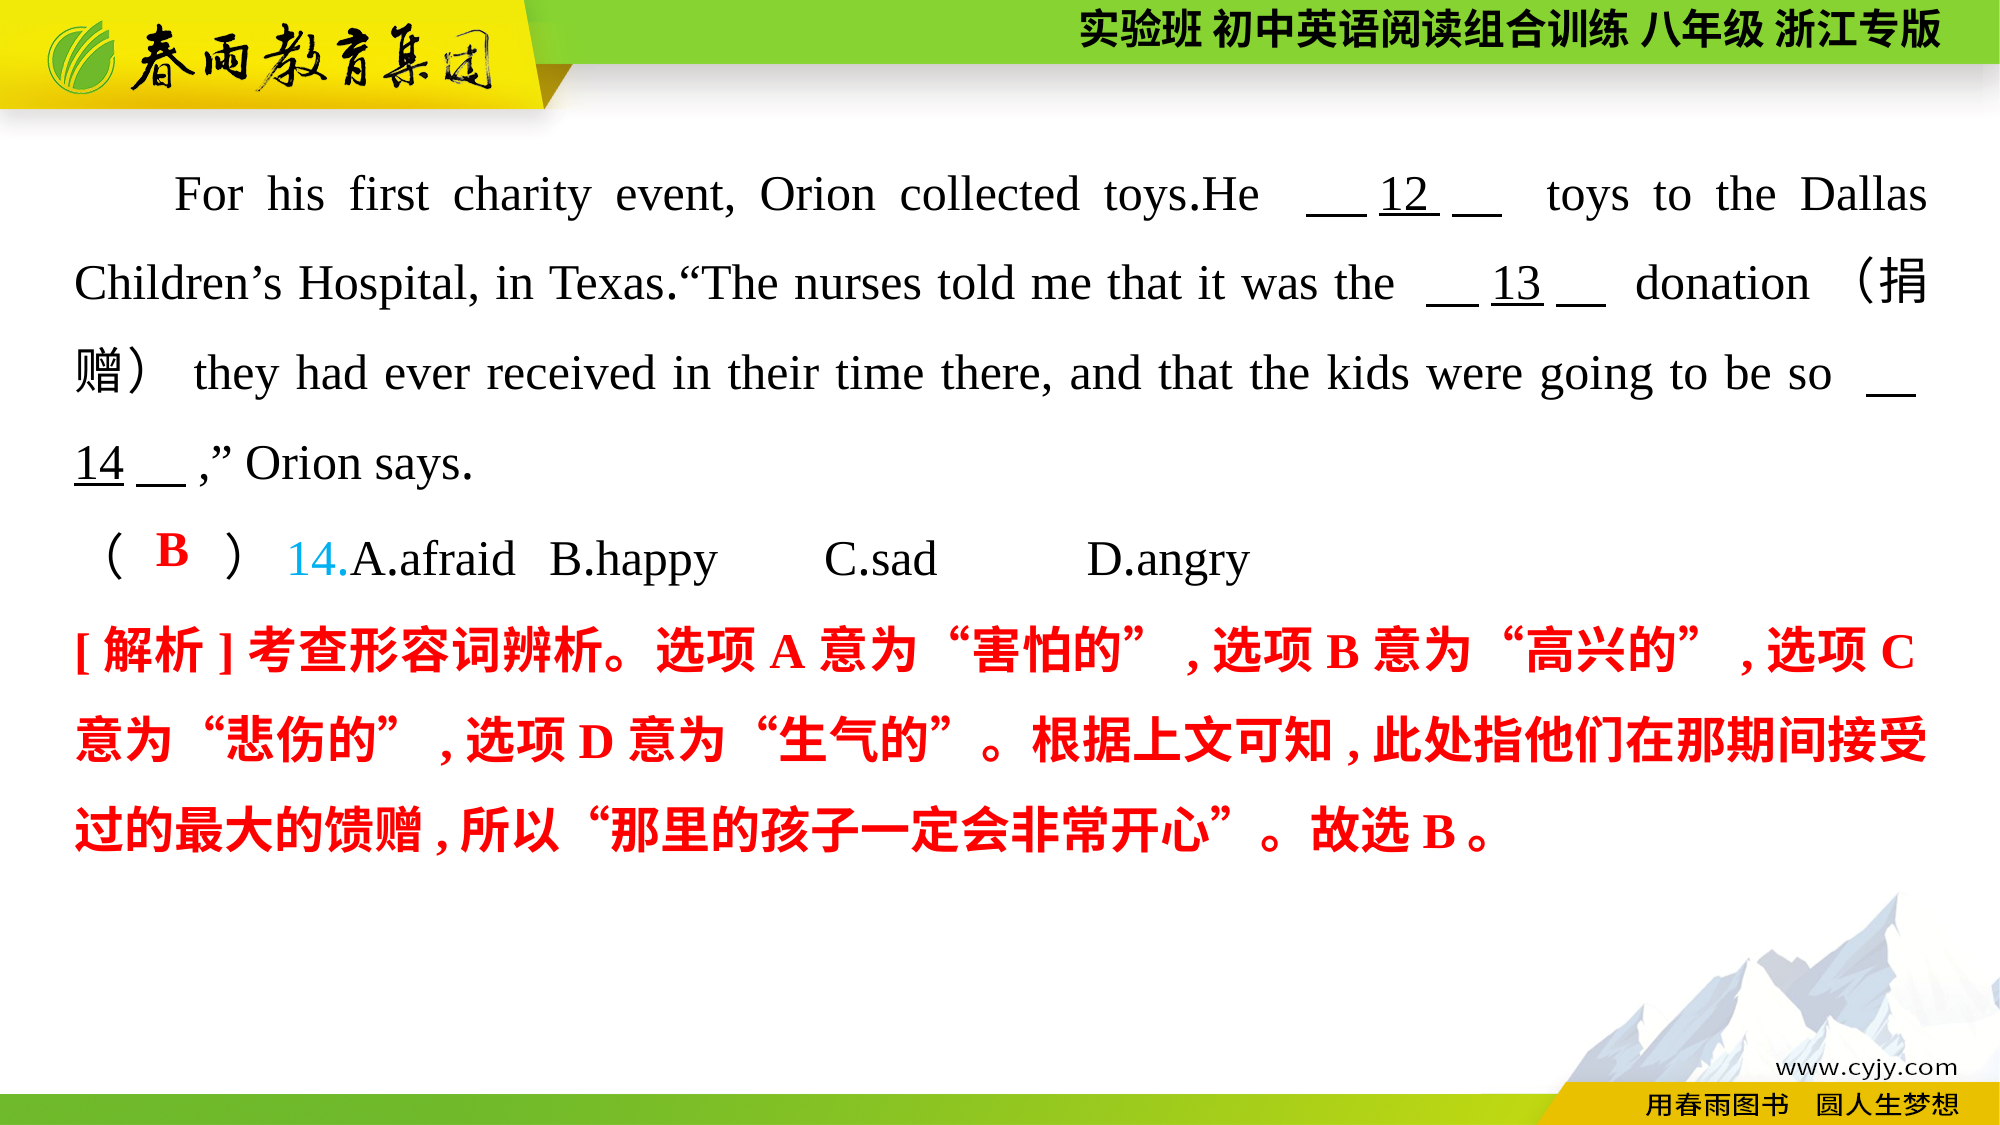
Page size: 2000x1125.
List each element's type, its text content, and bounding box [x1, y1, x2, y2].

picture [0, 0, 2000, 1125]
list For his first charity event, Orion collected toys.He 12 toys to the Dallas Children’s Hospital, in Texas.“The nurses told me that it was the 13 donation（捐赠）they had ever received in their time there, and that the kids were going to be so 14 ,” Orion says. [59, 122, 1944, 490]
text_box [解析]考查形容词辨析。选项A意为“害怕的”,选项B意为“高兴的”,选项C意为“悲伤的”,选项D意为“生气的”。根据上文可知,此处指他们在那期间接受过的最大的馈赠,所以“那里的孩子一定会非常开心”。故选B。 [59, 593, 1944, 866]
text_box B [141, 508, 205, 584]
text_box （ ）14.A.afraid B.happy C.sad D.angry [59, 490, 1944, 593]
